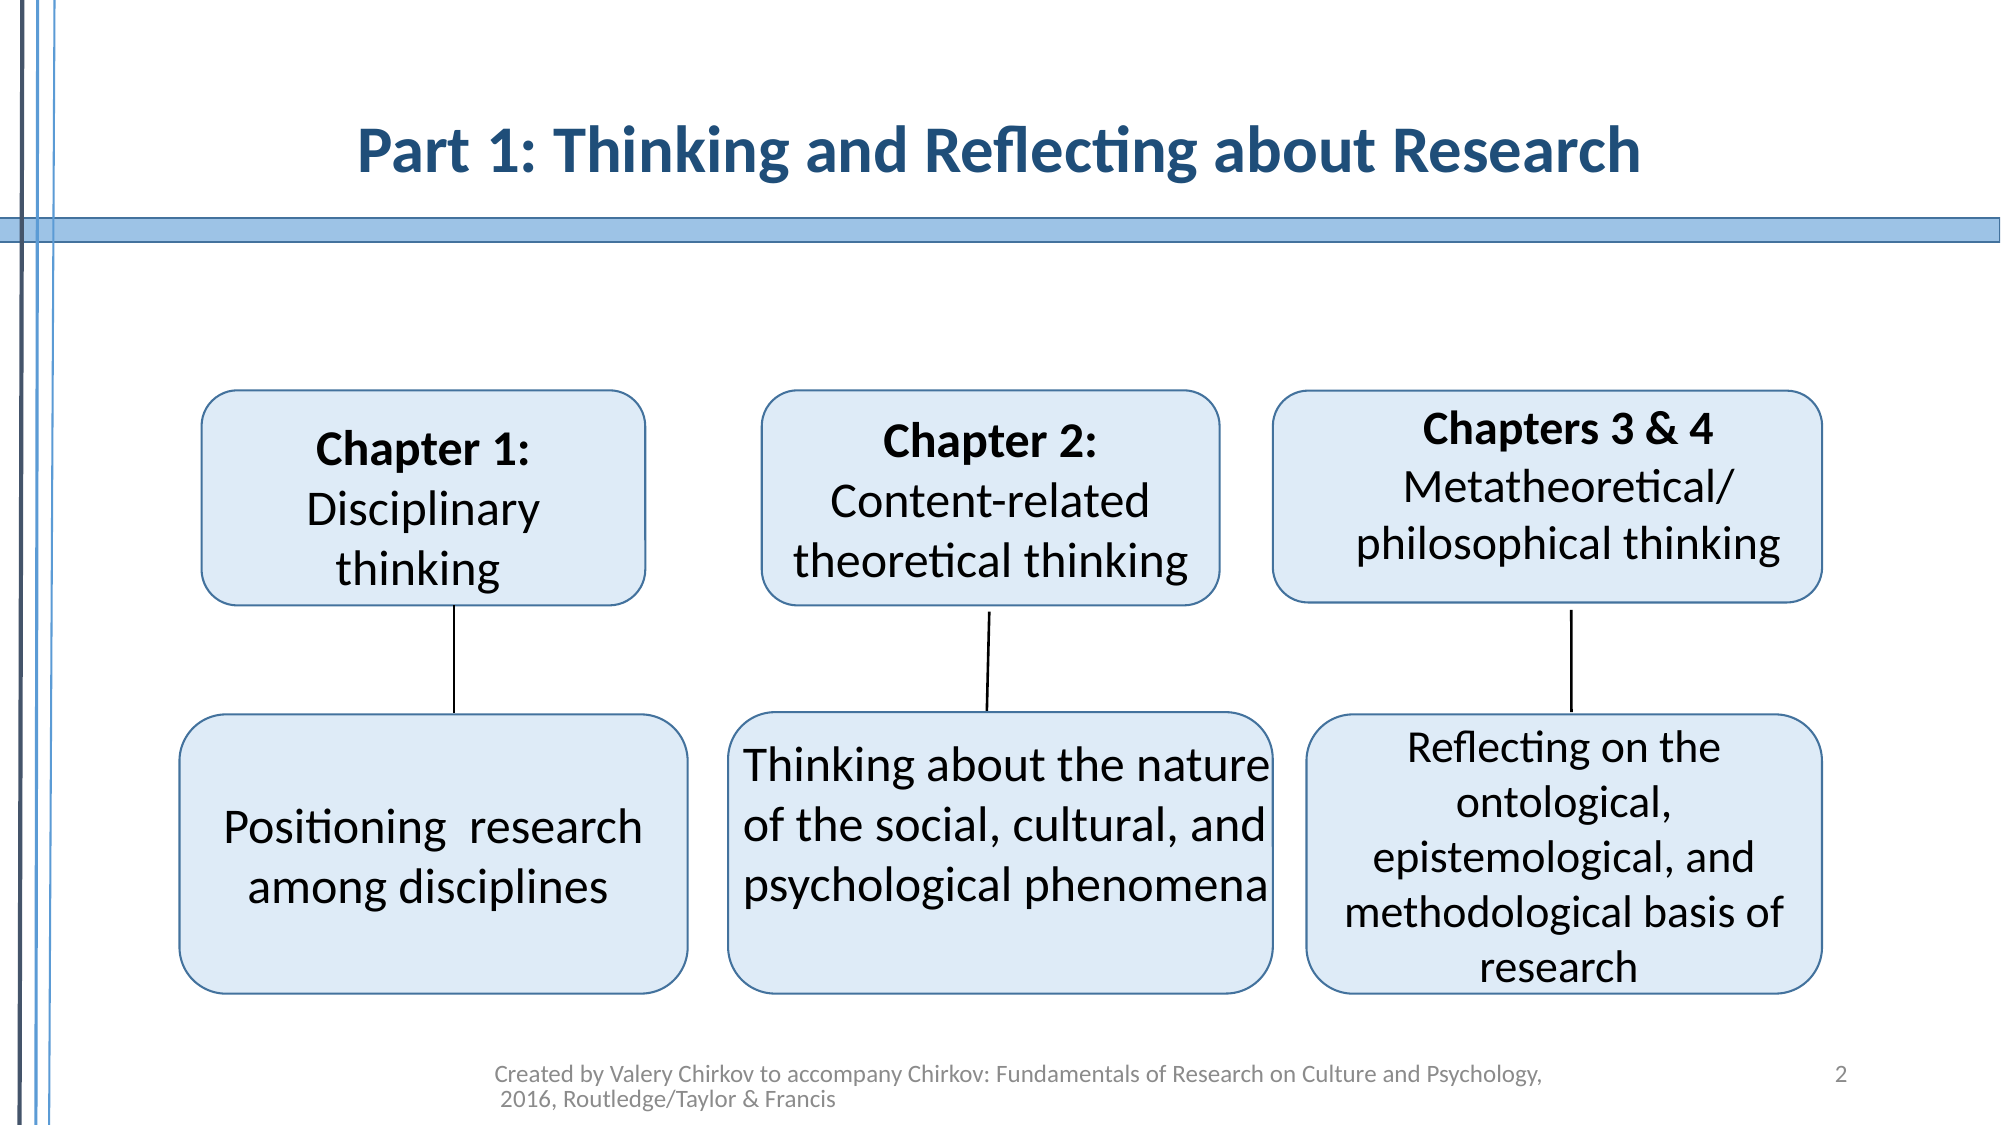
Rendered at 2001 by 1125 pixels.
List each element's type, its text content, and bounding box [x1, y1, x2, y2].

text_box Chapter 2: Content-related theoretical thinking [760, 389, 1221, 607]
text_box [1273, 577, 1822, 604]
slide_number 2 [1755, 1042, 1863, 1103]
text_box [986, 611, 990, 714]
footer Created by Valery Chirkov to accompany Chirkov: Fundamentals of Research on Culture and Psychology, 2016, Routledge/Taylor & Francis [479, 1042, 1562, 1103]
text_box [742, 711, 1259, 724]
text_box [205, 389, 642, 408]
text_box [727, 749, 1274, 995]
text_box Chapter 1: Disciplinary thinking [201, 408, 646, 604]
text_box Positioning research among disciplines [178, 713, 689, 995]
text_box Chapters 3 & 4 Metatheoretical/ philosophical thinking [1272, 389, 1865, 577]
text_box Reflecting on the ontological, epistemological, and methodological basis of research [1305, 713, 1824, 995]
title Part 1: Thinking and Reflecting about Research [137, 59, 1863, 242]
text_box Thinking about the nature of the social, cultural, and psychological phenomena [728, 724, 1307, 920]
